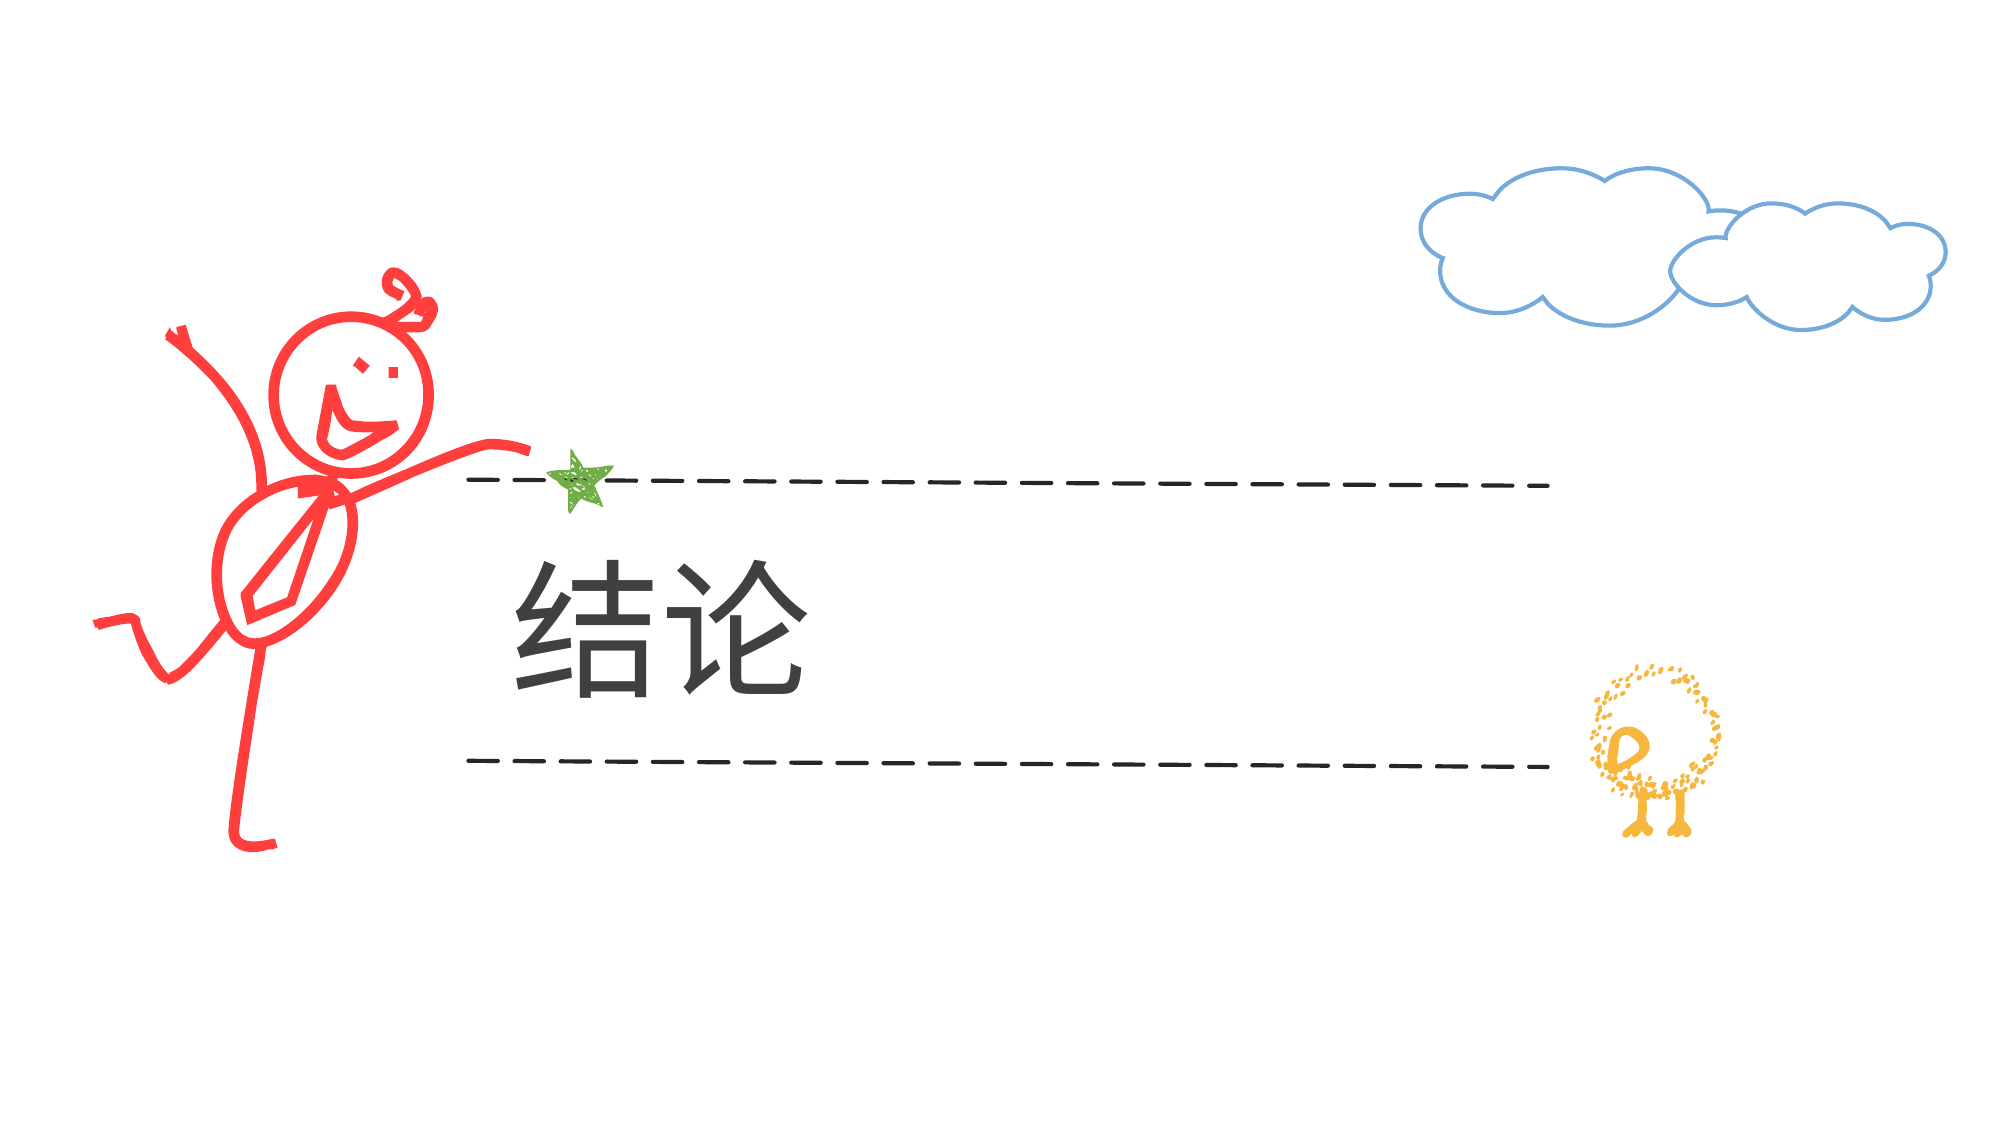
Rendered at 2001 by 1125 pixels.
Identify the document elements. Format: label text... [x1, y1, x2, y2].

text_box [601, 479, 1549, 487]
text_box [92, 267, 532, 853]
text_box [1588, 662, 1722, 841]
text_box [1420, 168, 1946, 330]
text_box [532, 760, 1549, 768]
text_box 结论 [532, 528, 1512, 724]
text_box [546, 448, 615, 514]
